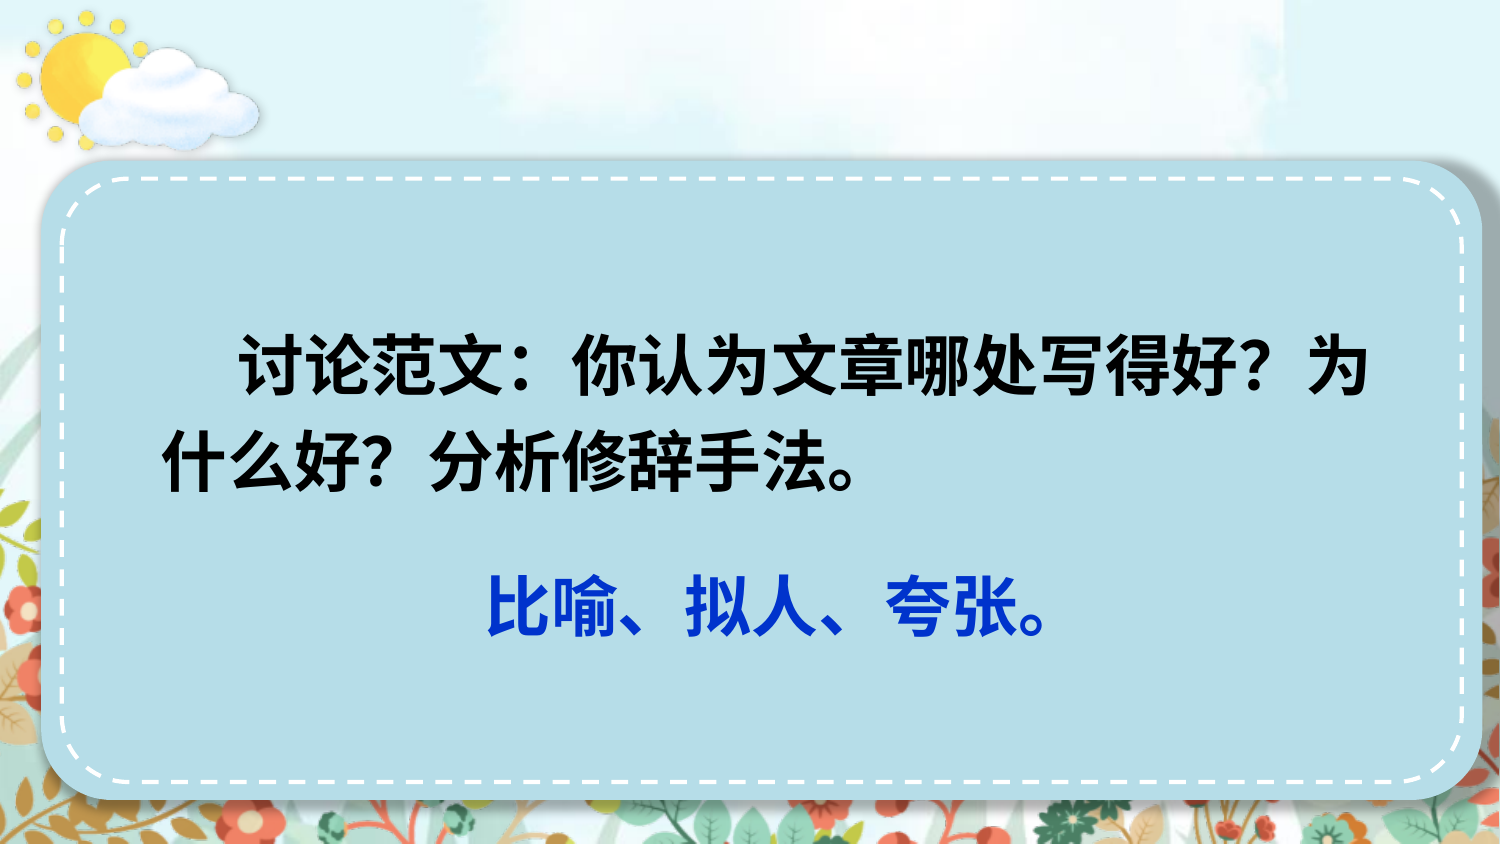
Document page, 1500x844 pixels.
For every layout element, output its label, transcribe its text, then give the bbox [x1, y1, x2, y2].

text_box 比喻、拟人、夸张。 [145, 541, 1424, 652]
text_box 讨论范文：你认为文章哪处写得好？为什么好？分析修辞手法。 [145, 300, 1424, 507]
picture [0, 0, 1500, 844]
